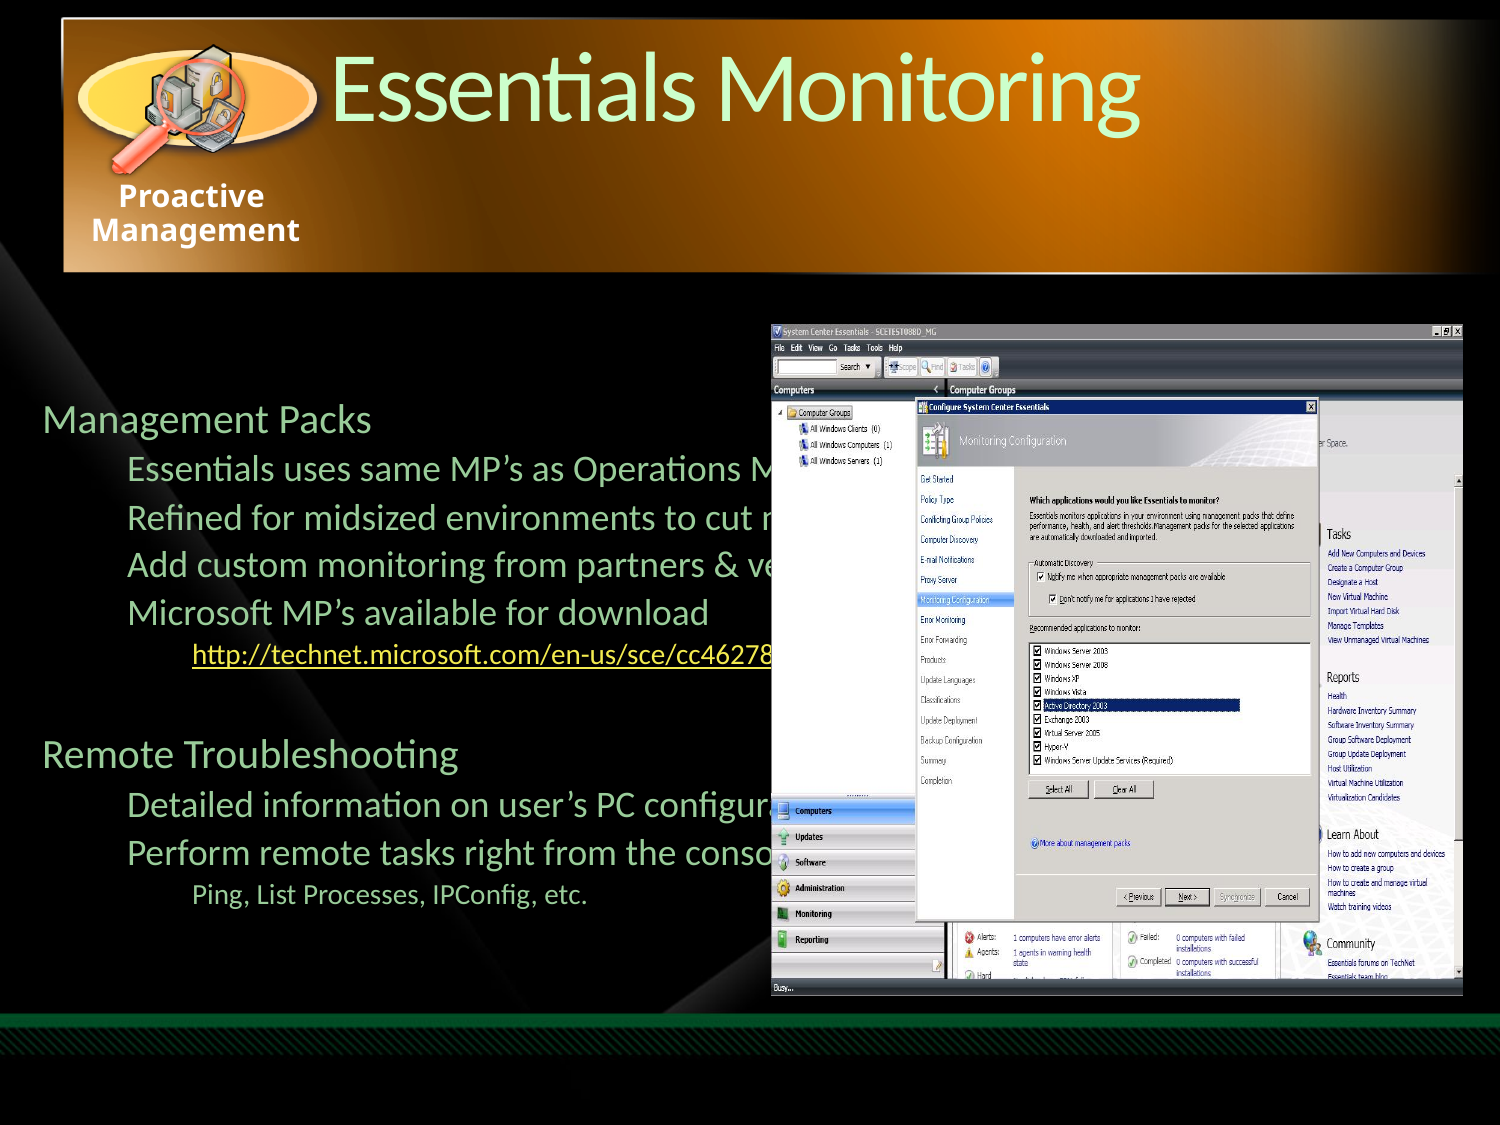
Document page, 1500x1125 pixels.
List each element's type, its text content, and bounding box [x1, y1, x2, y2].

picture [0, 0, 1500, 1125]
list Management Packs Essentials uses same MP’s as Operations Manager Refined for midsized environments to cut noise Add custom monitoring from partners & vendors Microsoft MP’s available for download http://technet.microsoft.com/en-us/sce/cc462787.aspx Remote Troubleshooting Detailed information on user’s PC configuration Perform remote tasks right from the console Ping, List Processes, IPConfig, etc. [42, 328, 771, 1006]
title Essentials Monitoring [329, 34, 1438, 144]
